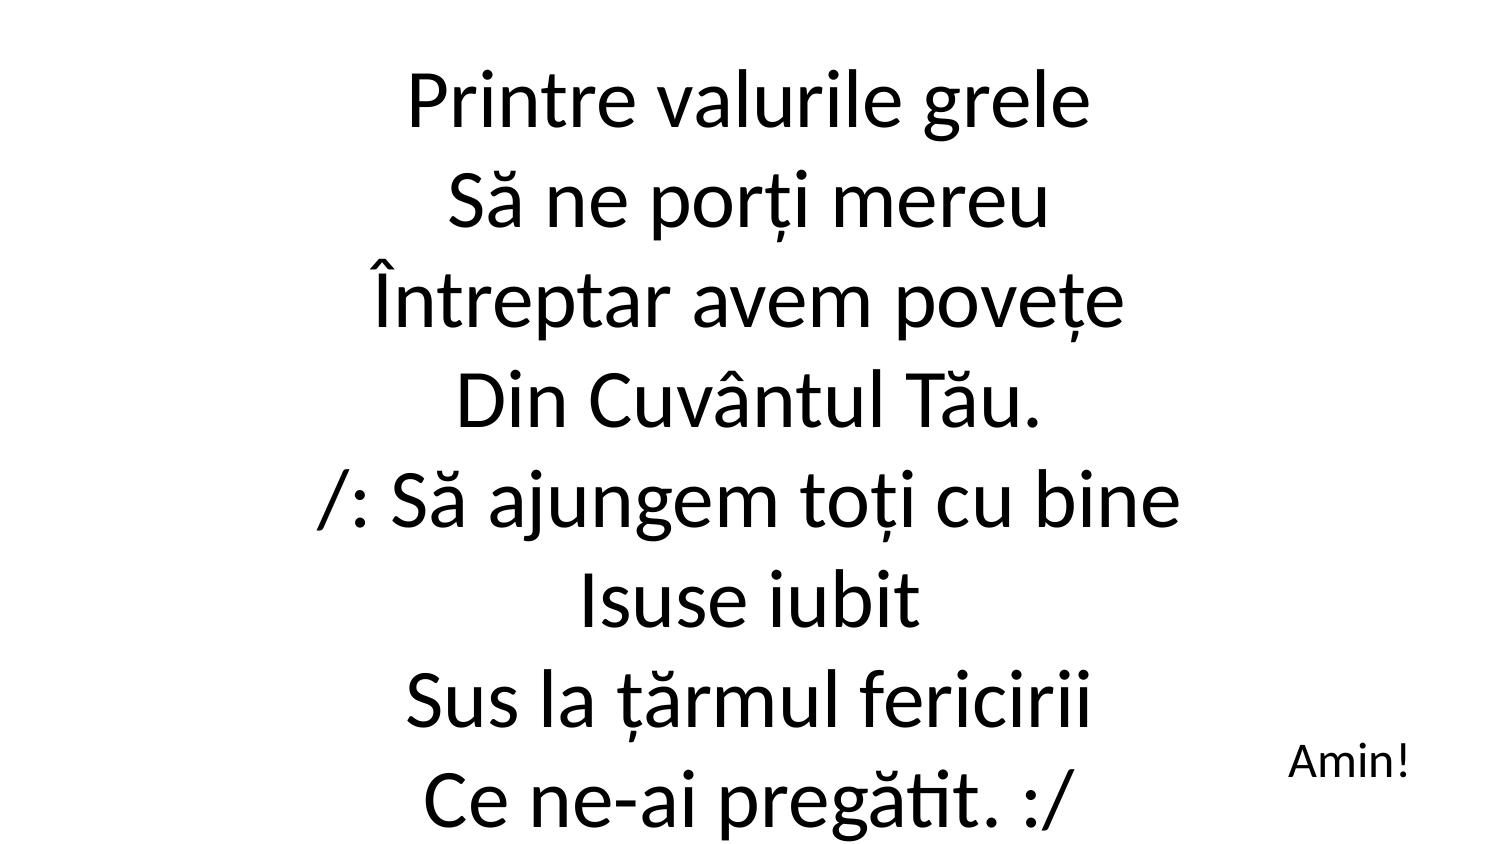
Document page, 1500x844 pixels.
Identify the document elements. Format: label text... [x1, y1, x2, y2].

text_box Printre valurile grele Să ne porți mereu Întreptar avem povețe Din Cuvântul Tău. /: Să ajungem toți cu bine Isuse iubit Sus la țărmul fericirii Ce ne-ai pregătit. :/ [302, 0, 1198, 844]
text_box Amin! [1273, 674, 1427, 795]
